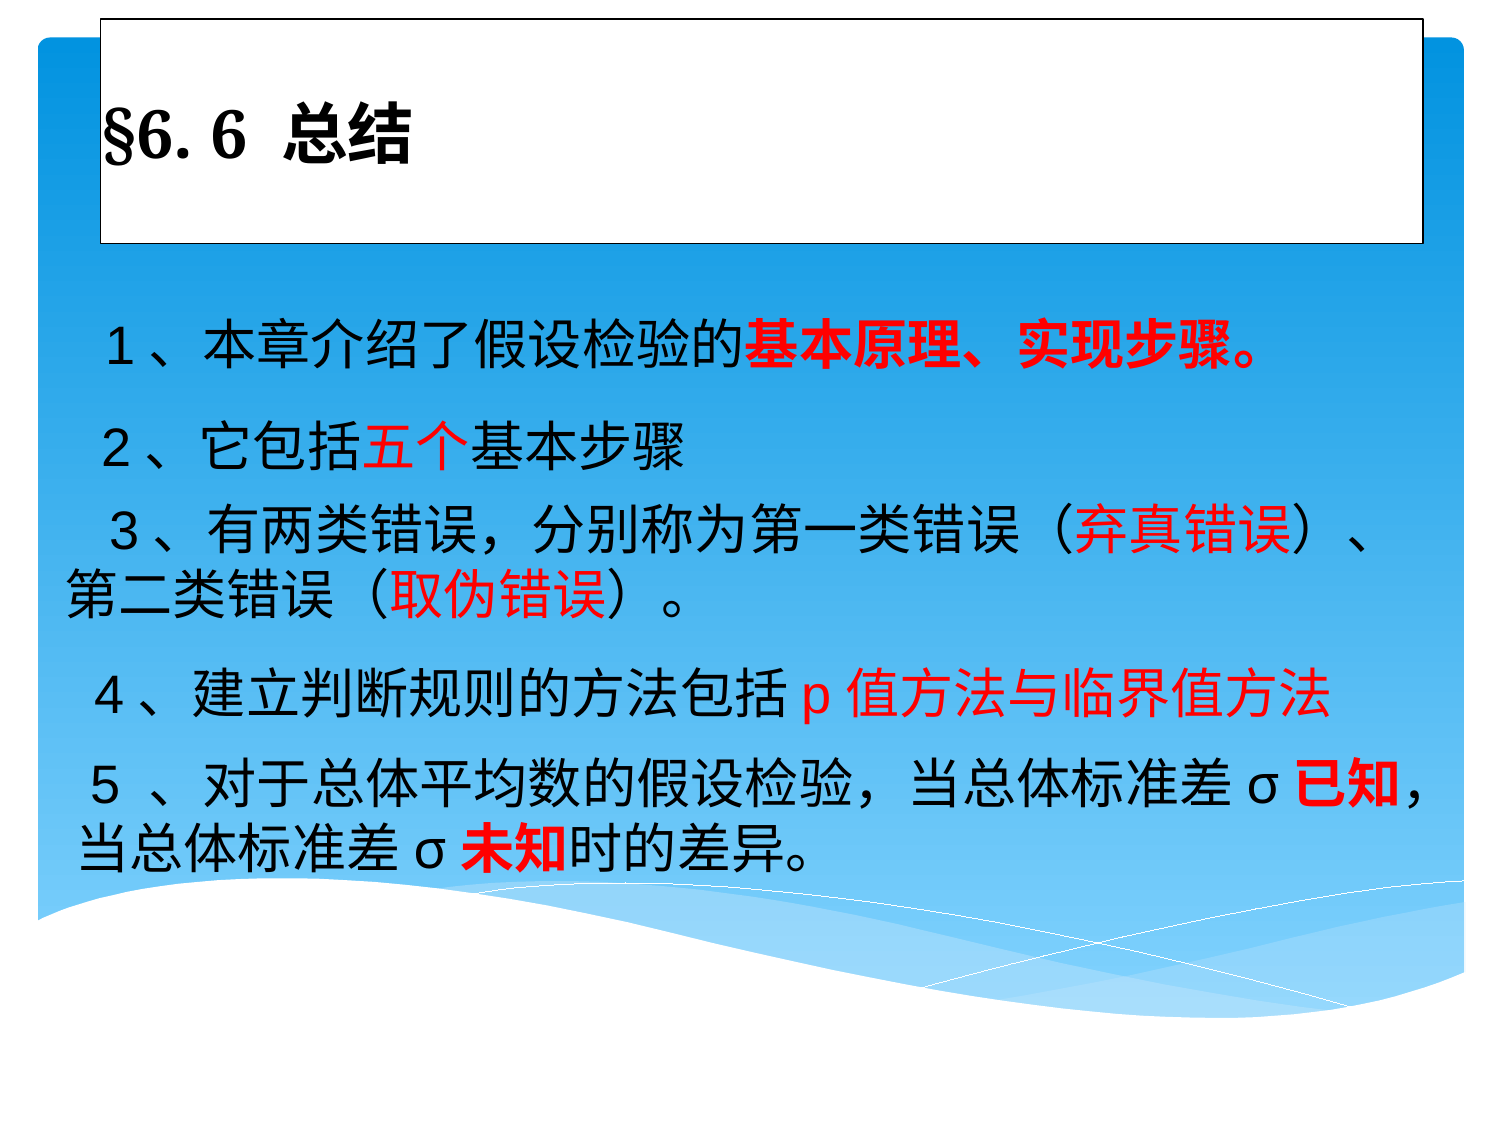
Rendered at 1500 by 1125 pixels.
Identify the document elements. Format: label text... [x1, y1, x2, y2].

text_box 3、有两类错误，分别称为第一类错误（弃真错误）、 第二类错误（取伪错误）。 [49, 487, 1429, 633]
title §6. 6 总结 [100, 19, 1424, 244]
text_box 2、它包括五个基本步骤 [71, 404, 1407, 485]
text_box 1、本章介绍了假设检验的基本原理、实现步骤。 [60, 302, 1396, 383]
text_box 4、建立判断规则的方法包括p值方法与临界值方法 [49, 652, 1451, 740]
text_box 5 、对于总体平均数的假设检验，当总体标准差σ已知，当总体标准差σ未知时的差异。 [60, 741, 1462, 905]
